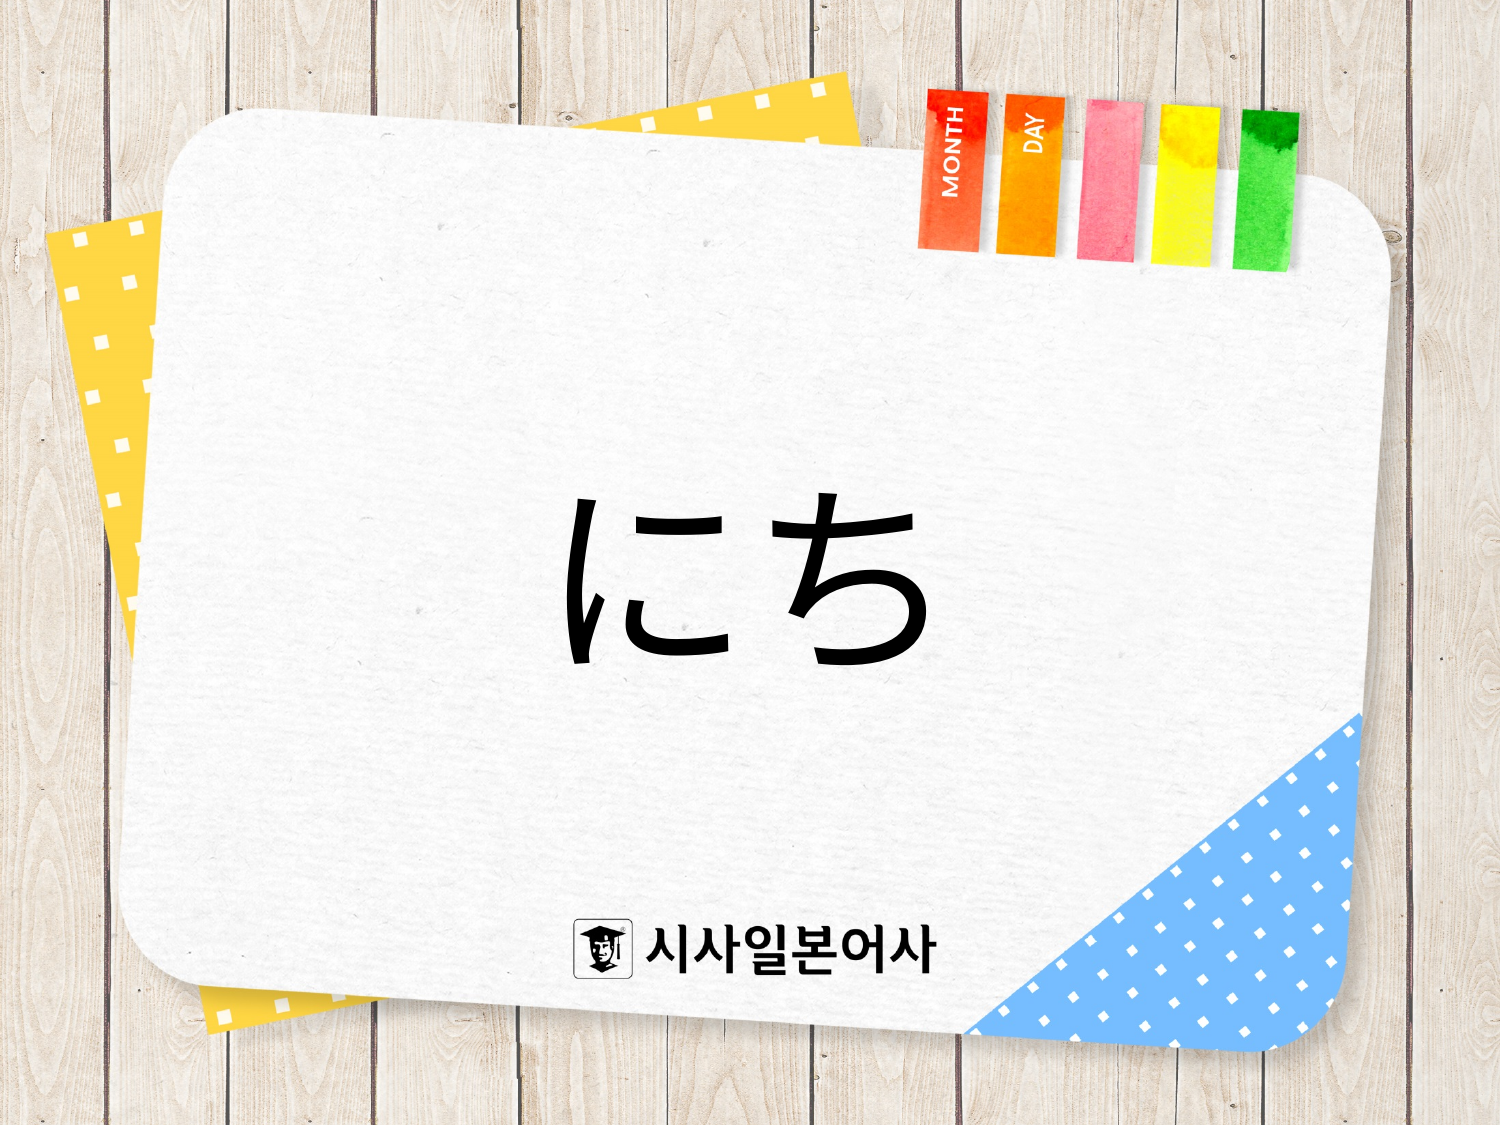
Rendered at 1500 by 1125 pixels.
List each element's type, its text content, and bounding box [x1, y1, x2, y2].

picture [0, 0, 1500, 1125]
title にち [75, 338, 1425, 811]
